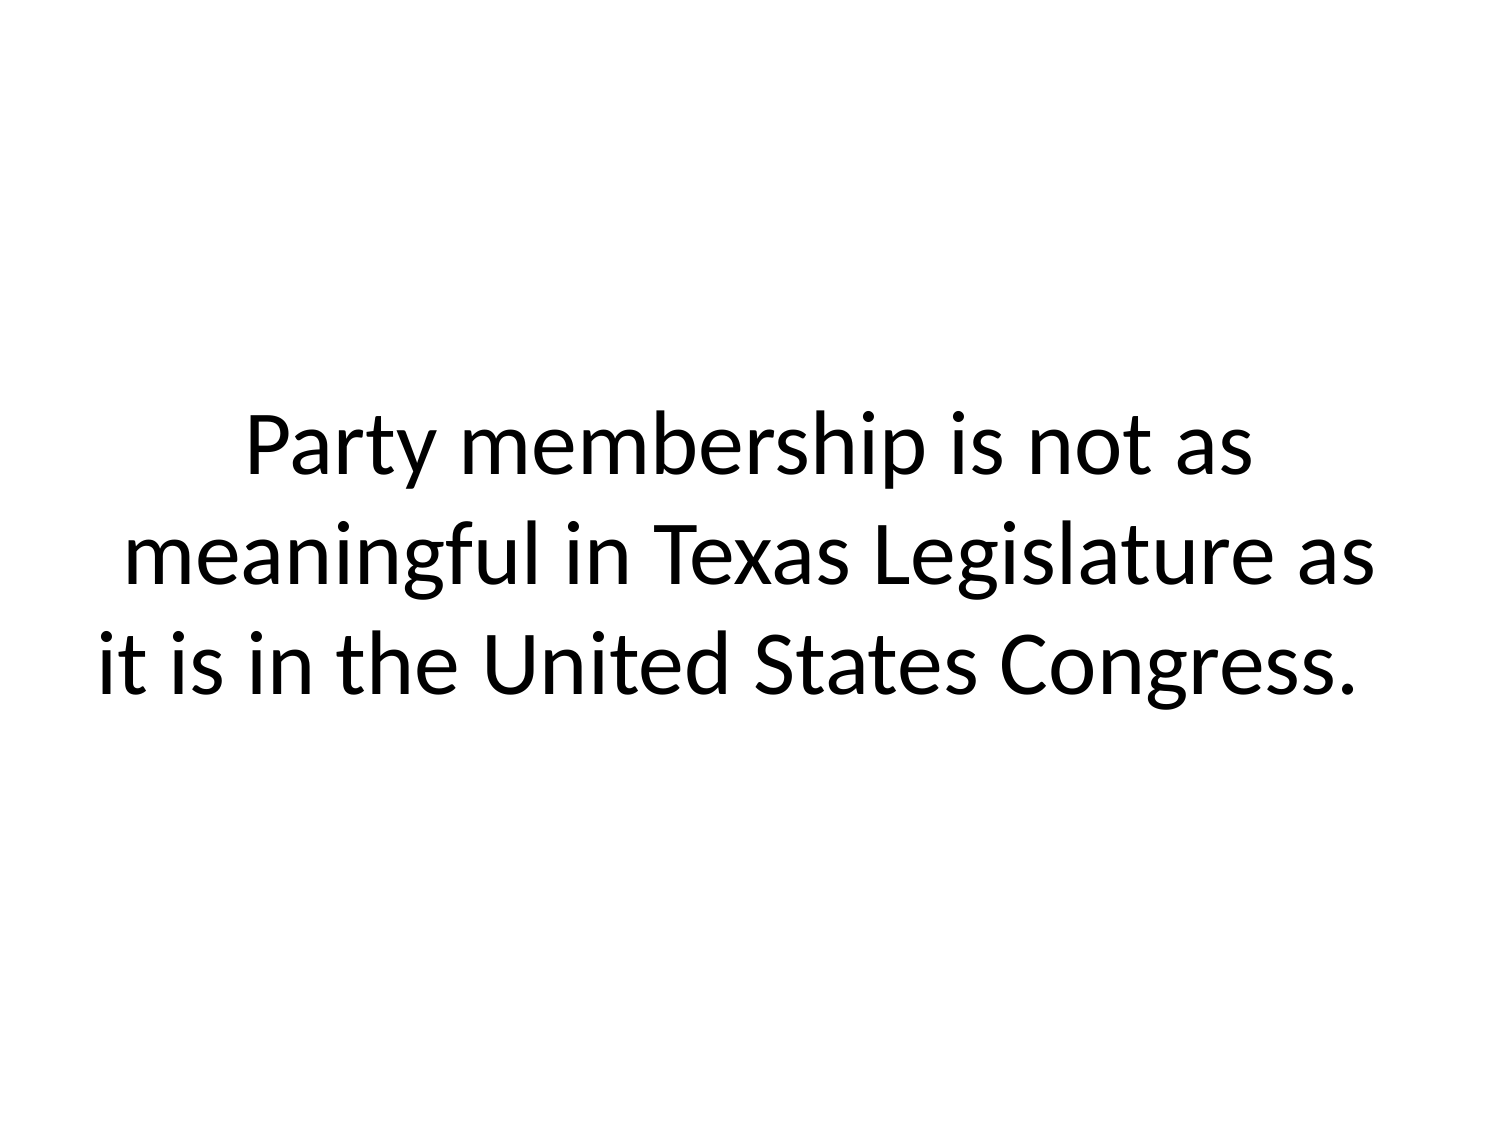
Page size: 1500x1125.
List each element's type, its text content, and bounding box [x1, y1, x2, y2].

title Party membership is not as meaningful in Texas Legislature as it is in the United States Congress. [74, 44, 1426, 1051]
